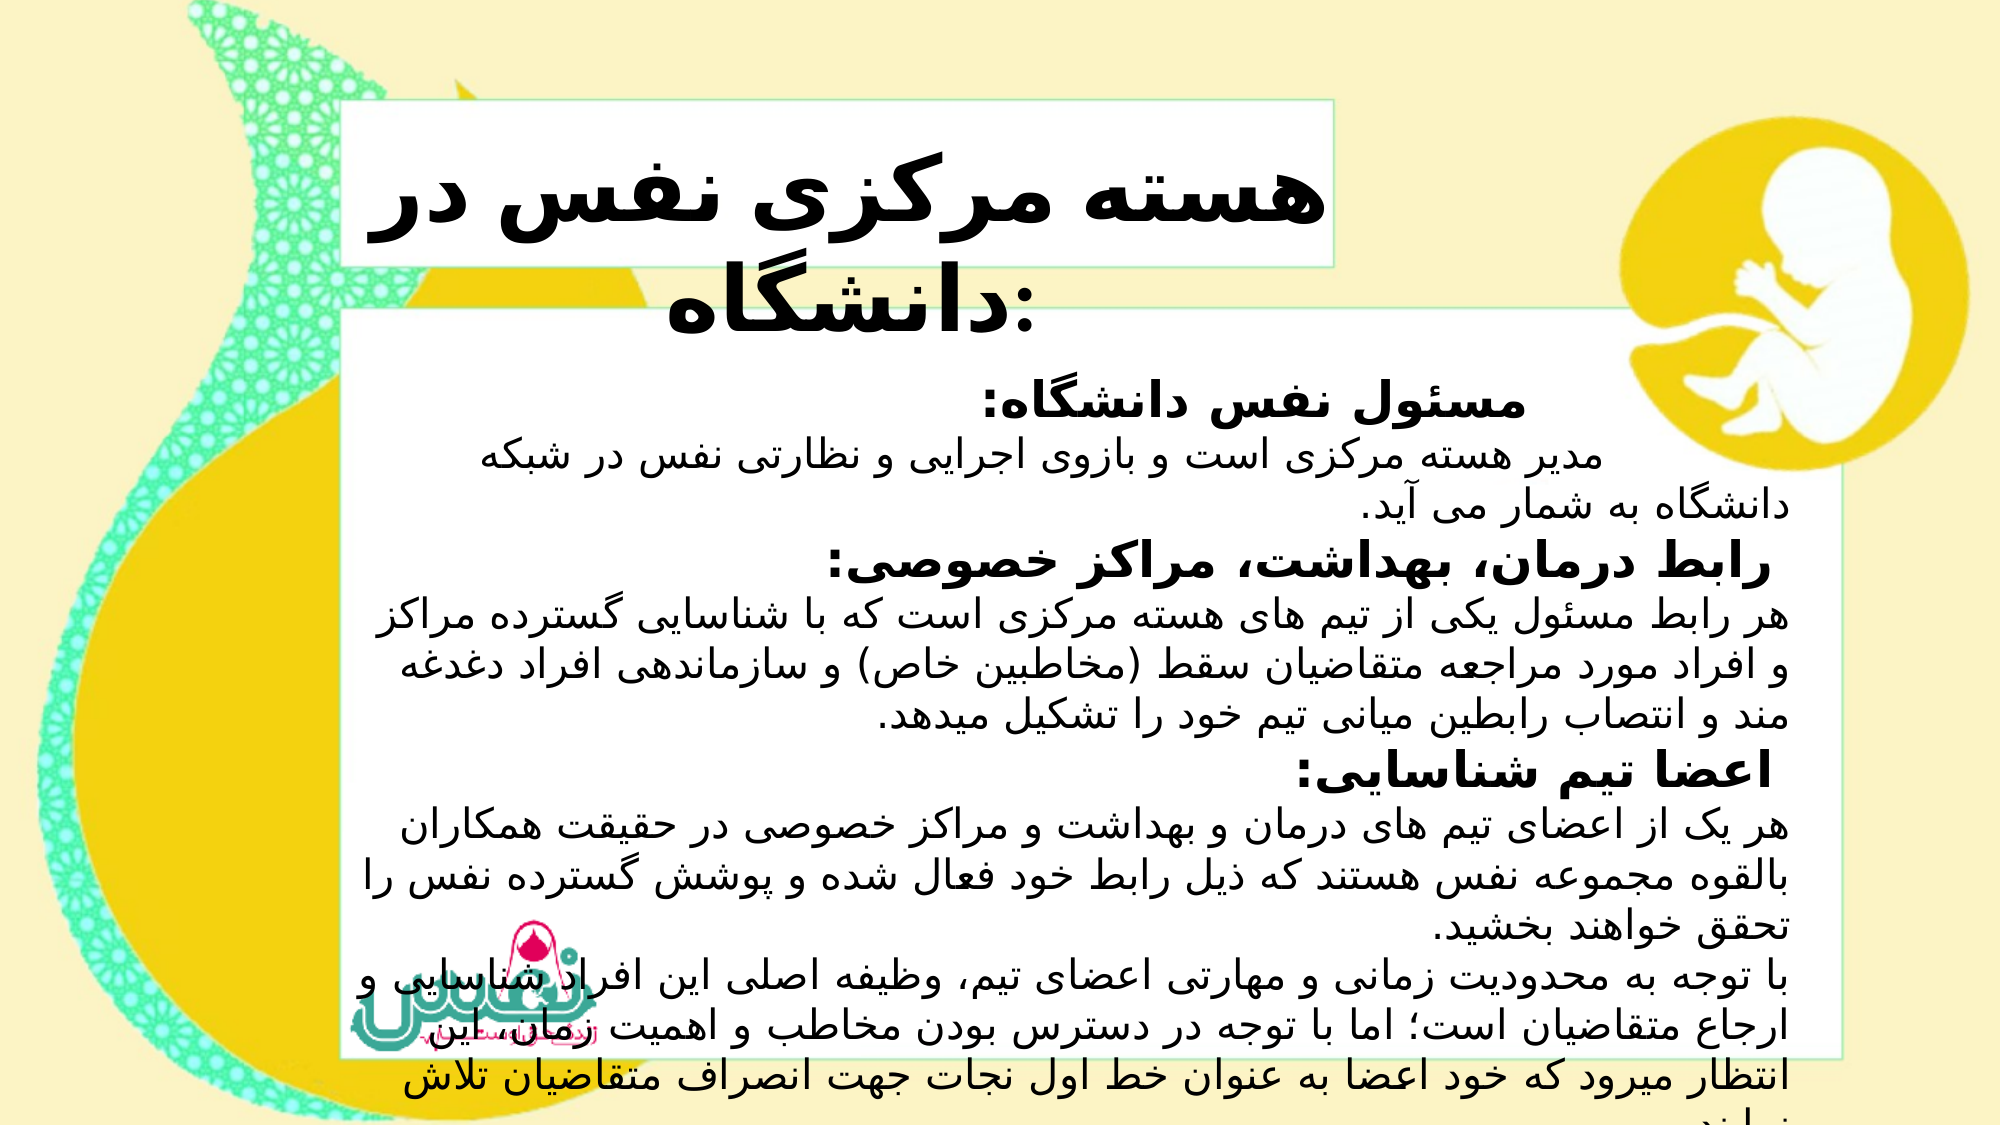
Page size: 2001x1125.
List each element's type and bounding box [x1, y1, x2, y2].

list [0, 0, 2000, 1125]
